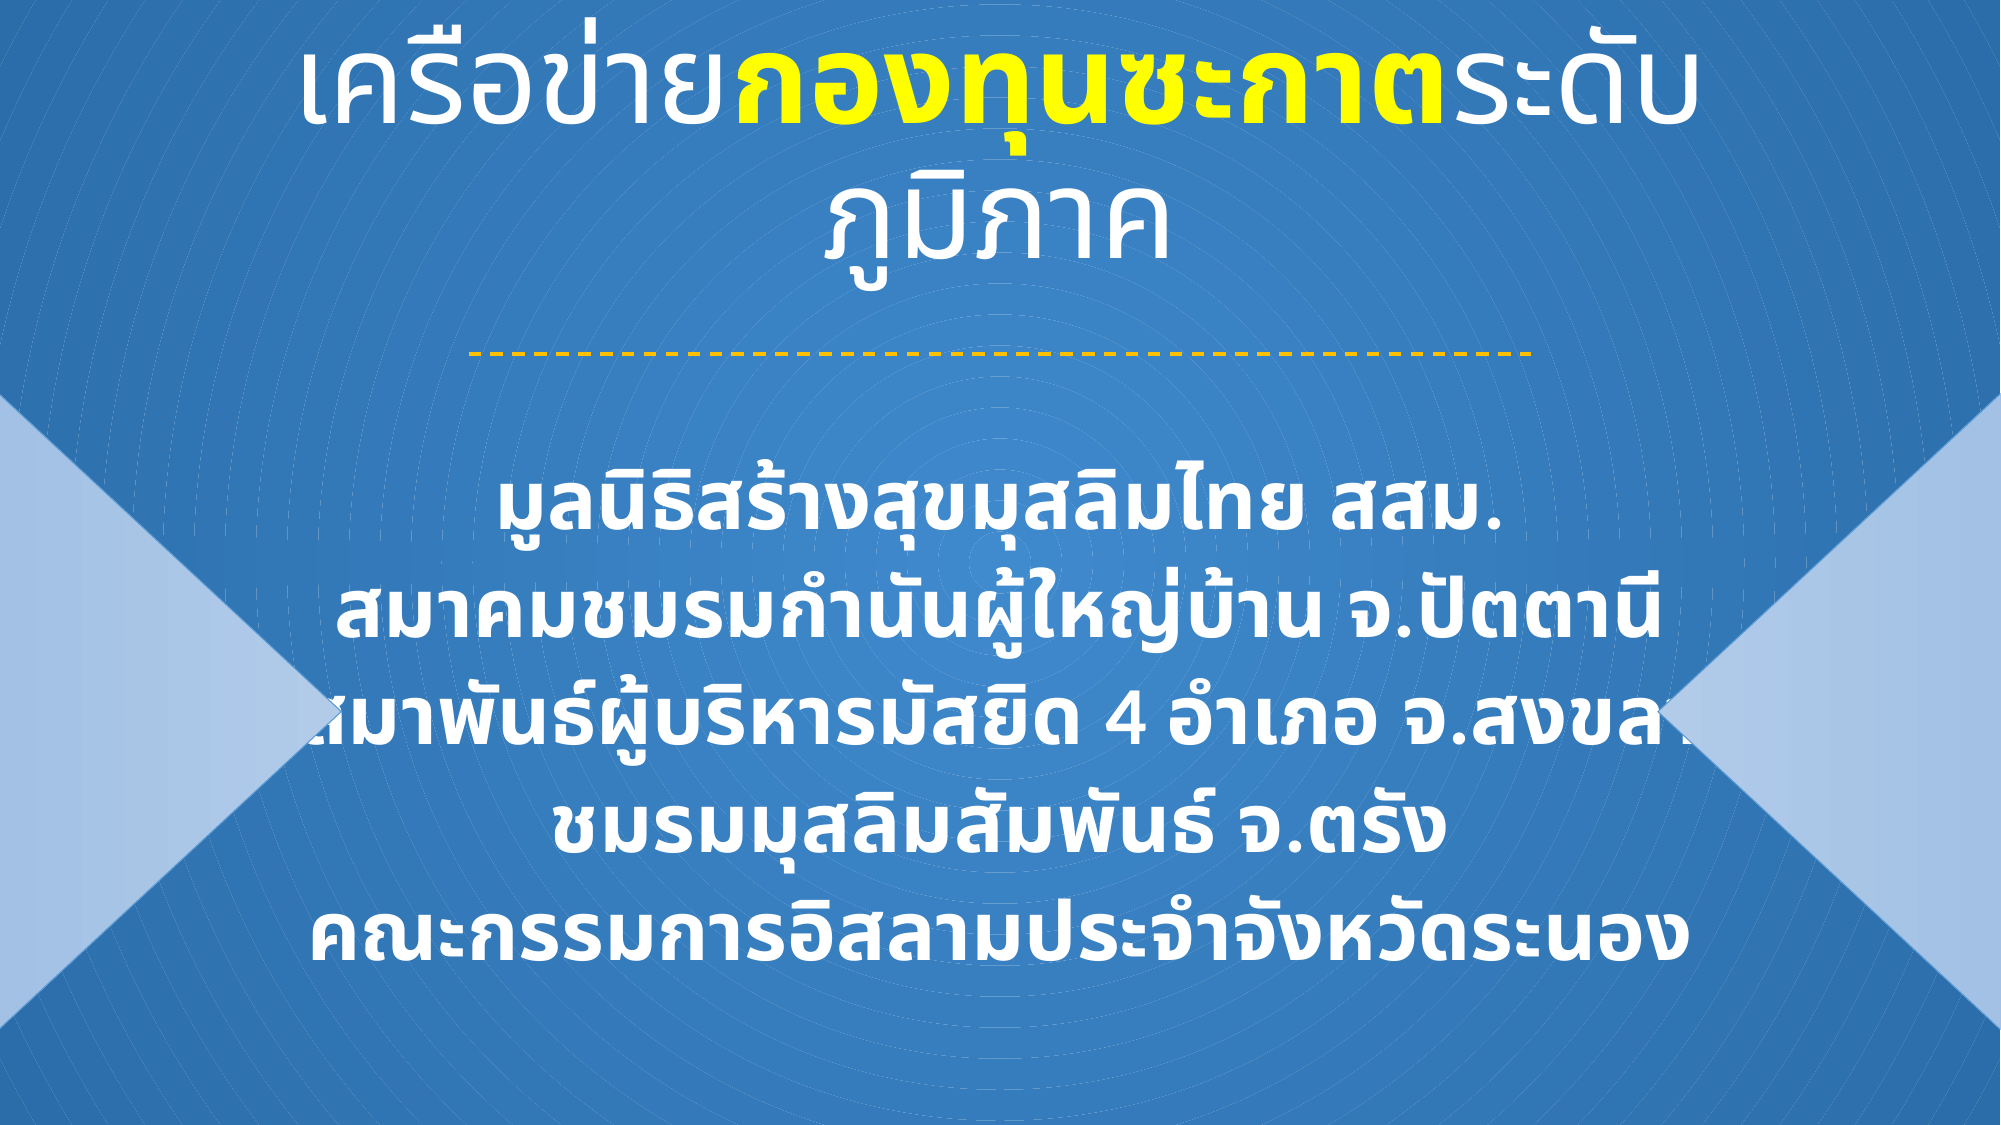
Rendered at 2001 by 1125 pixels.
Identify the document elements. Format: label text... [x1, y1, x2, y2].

text_box [1657, 393, 2000, 1030]
text_box [0, 394, 343, 1030]
title เครือข่ายกองทุนซะกาตระดับภูมิภาค [249, 79, 1750, 294]
subtitle มูลนิธิสร้างสุขมุสลิมไทย สสม. สมาคมชมรมกำนันผู้ใหญ่บ้าน จ.ปัตตานี สมาพันธ์ผู้บริหารมัสยิด 4 อำเภอ จ.สงขลา ชมรมมุสลิมสัมพันธ์ จ.ตรัง คณะกรรมการอิสลามประจำจังหวัดระนอง [249, 450, 1750, 1046]
